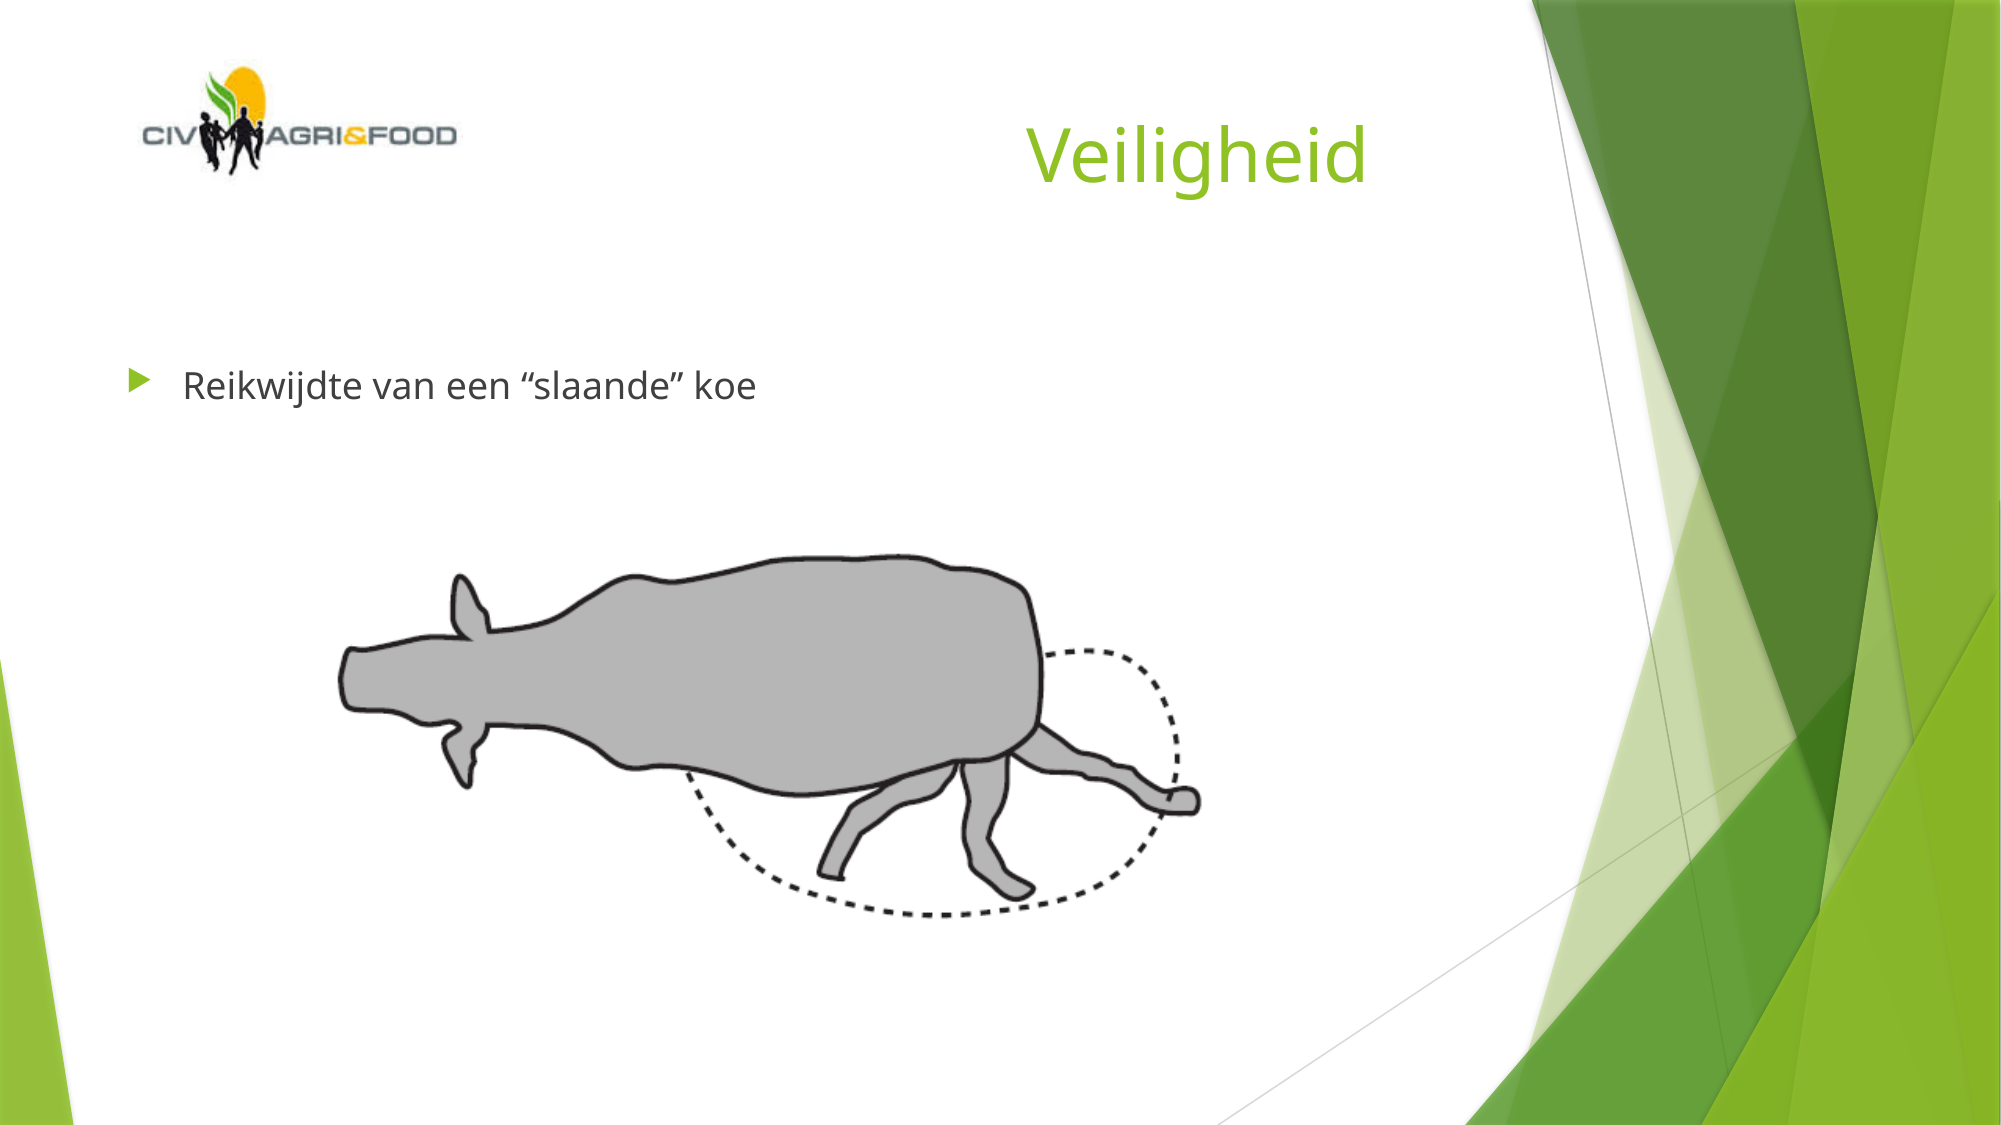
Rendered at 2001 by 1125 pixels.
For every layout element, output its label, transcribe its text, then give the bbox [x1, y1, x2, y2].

picture [137, 59, 463, 99]
picture [320, 479, 1258, 986]
title Veiligheid [111, 99, 1522, 317]
list Reikwijdte van een “slaande” koe [111, 354, 1522, 992]
